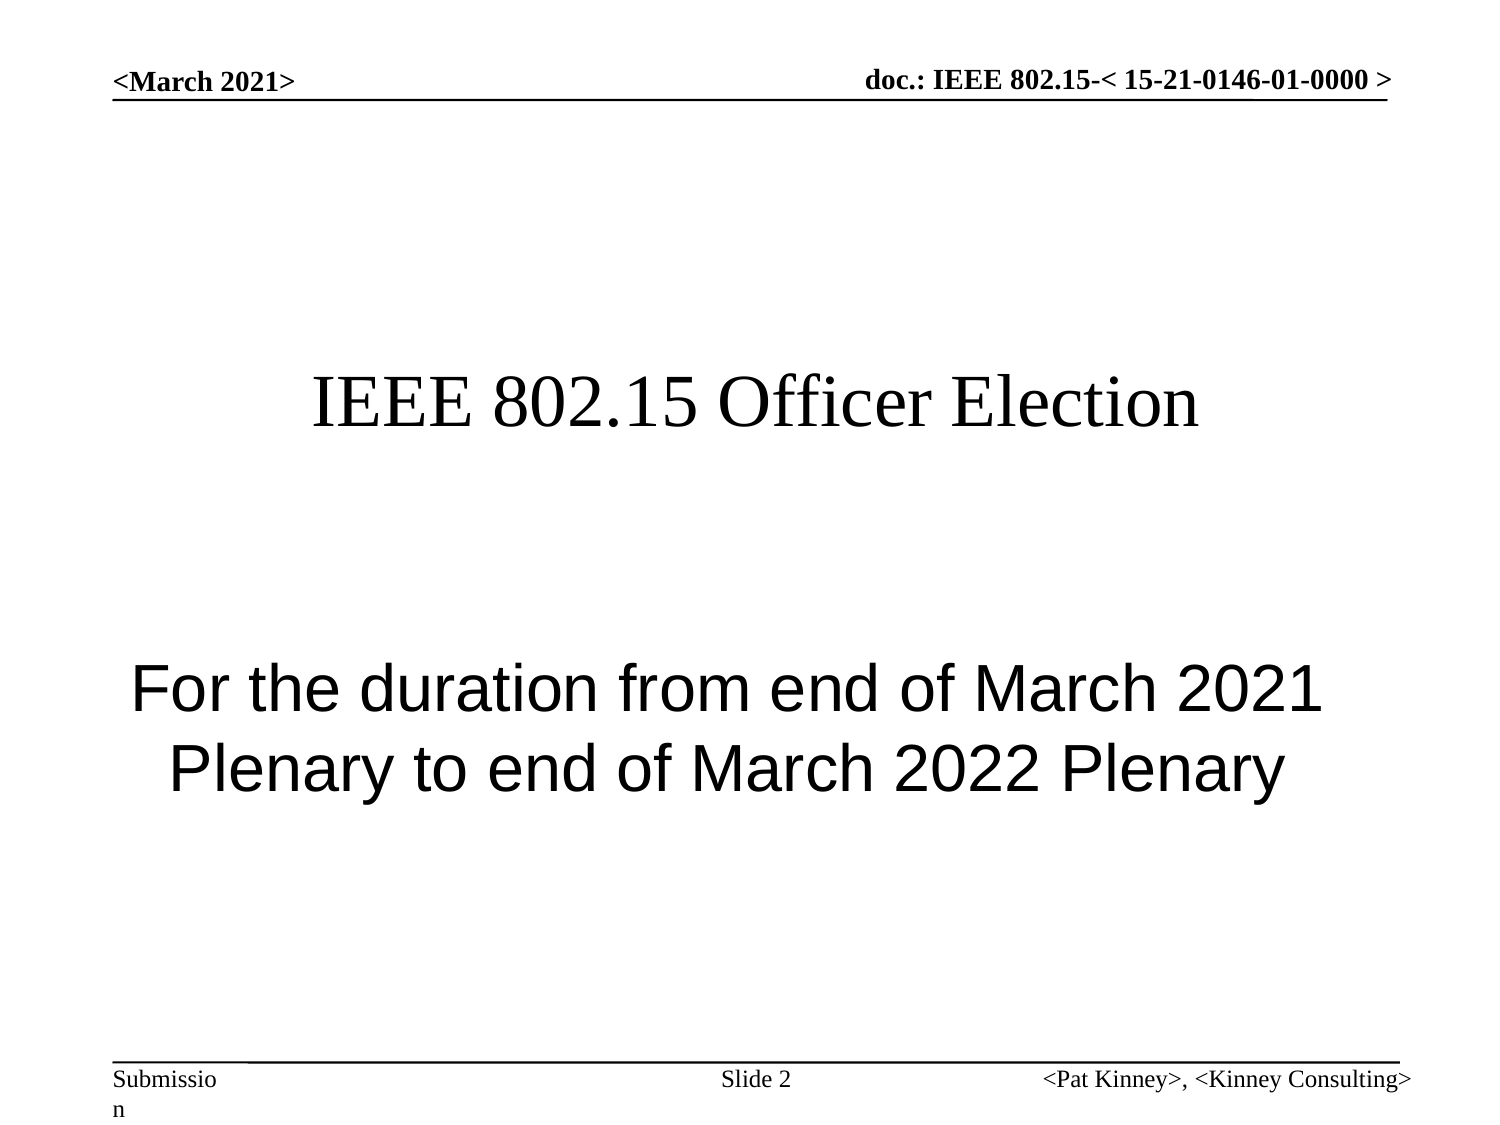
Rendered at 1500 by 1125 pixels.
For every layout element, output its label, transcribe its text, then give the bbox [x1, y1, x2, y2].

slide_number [112, 62, 375, 98]
slide_number Slide 2 [712, 1062, 800, 1093]
subtitle For the duration from end of March 2021 Plenary to end of March 2022 Plenary [99, 637, 1357, 925]
title IEEE 802.15 Officer Election [118, 302, 1394, 491]
footer <Pat Kinney>, <Kinney Consulting> [900, 1062, 1413, 1093]
